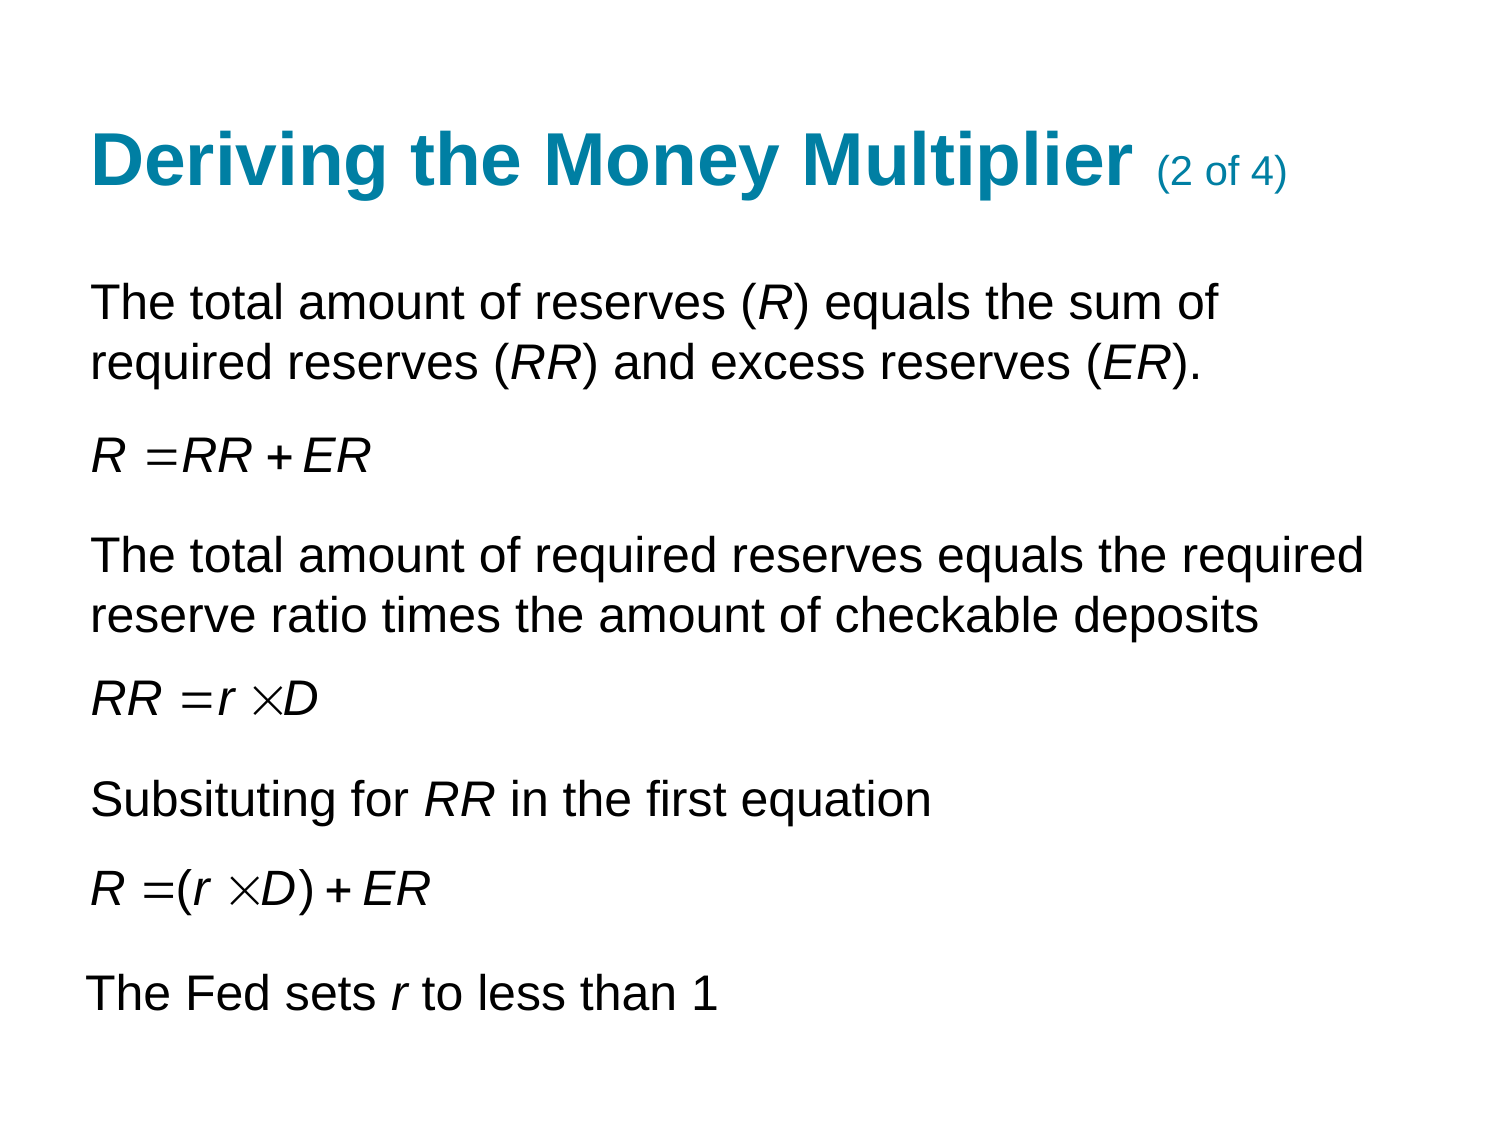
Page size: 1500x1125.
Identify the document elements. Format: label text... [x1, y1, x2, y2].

list The total amount of required reserves equals the required reserve ratio times the amount of checkable deposits [75, 507, 1425, 654]
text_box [88, 430, 379, 478]
list Subsituting for R R in the first equation [75, 751, 1055, 838]
list The total amount of reserves (R) equals the sum of required reserves (R R) and excess reserves (E R). [75, 254, 1388, 401]
title Deriving the Money Multiplier (2 of 4) [75, 35, 1425, 216]
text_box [88, 673, 323, 721]
list The Fed sets r to less than 1 [70, 945, 881, 1032]
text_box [87, 864, 439, 921]
